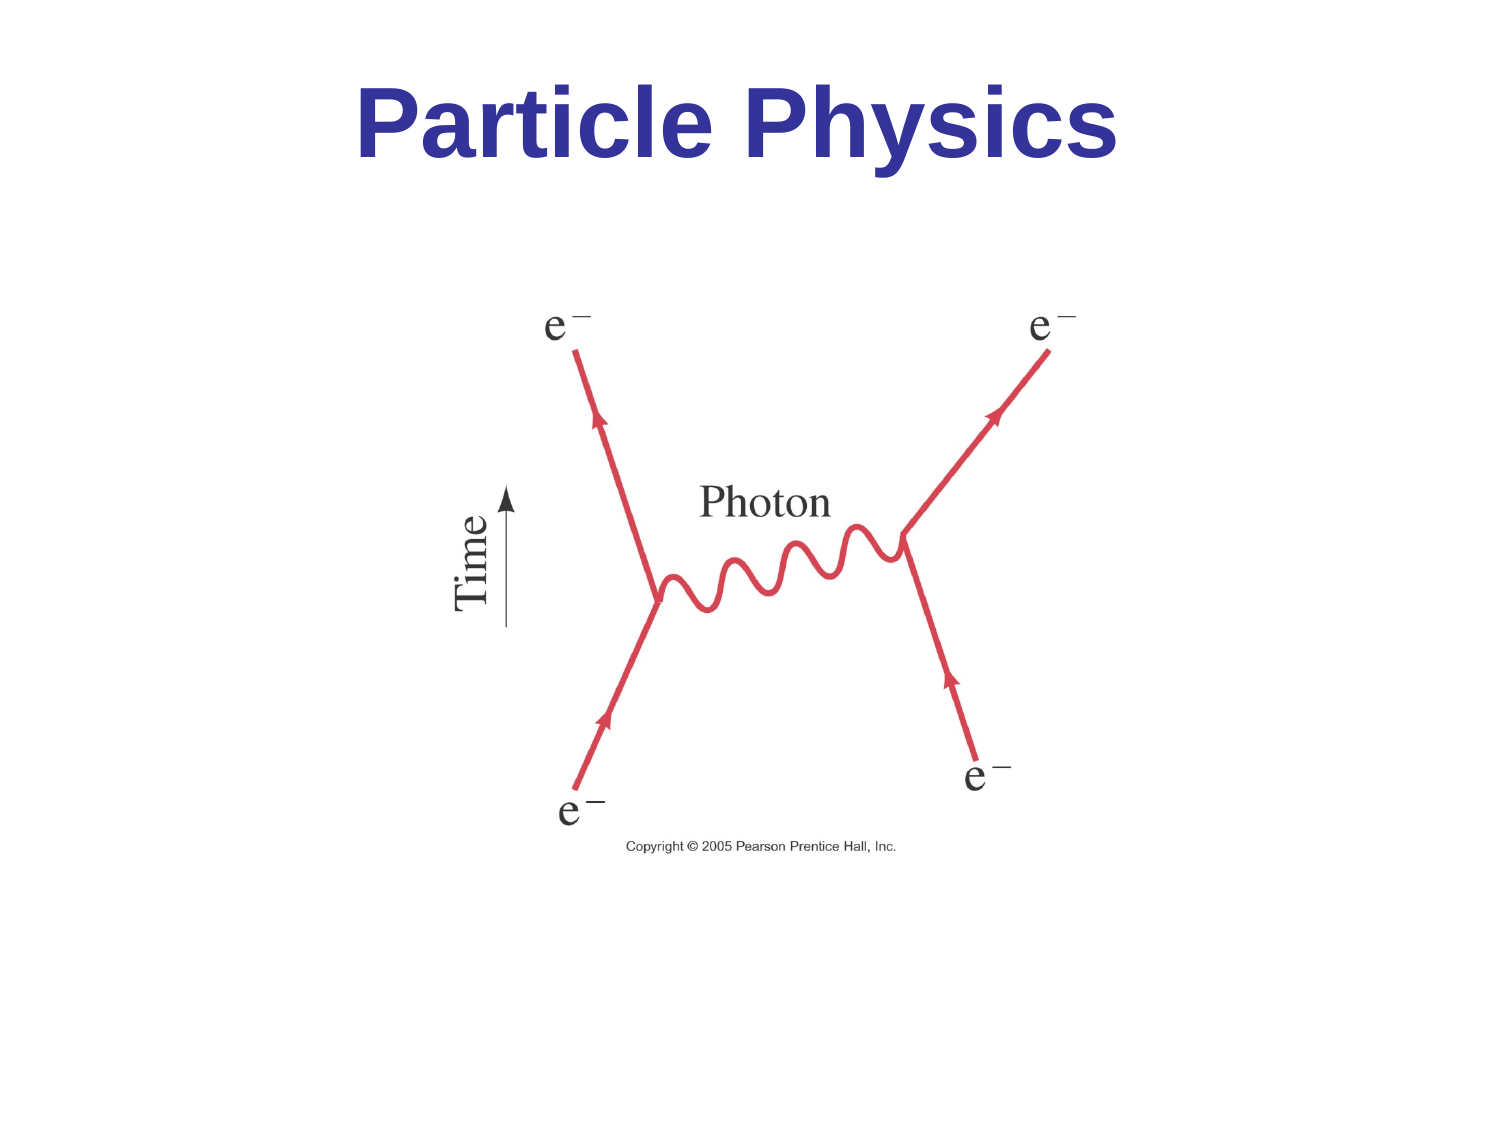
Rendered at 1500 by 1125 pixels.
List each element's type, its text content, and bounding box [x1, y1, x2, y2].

text_box Particle Physics [37, 50, 1438, 185]
picture [449, 312, 1079, 857]
